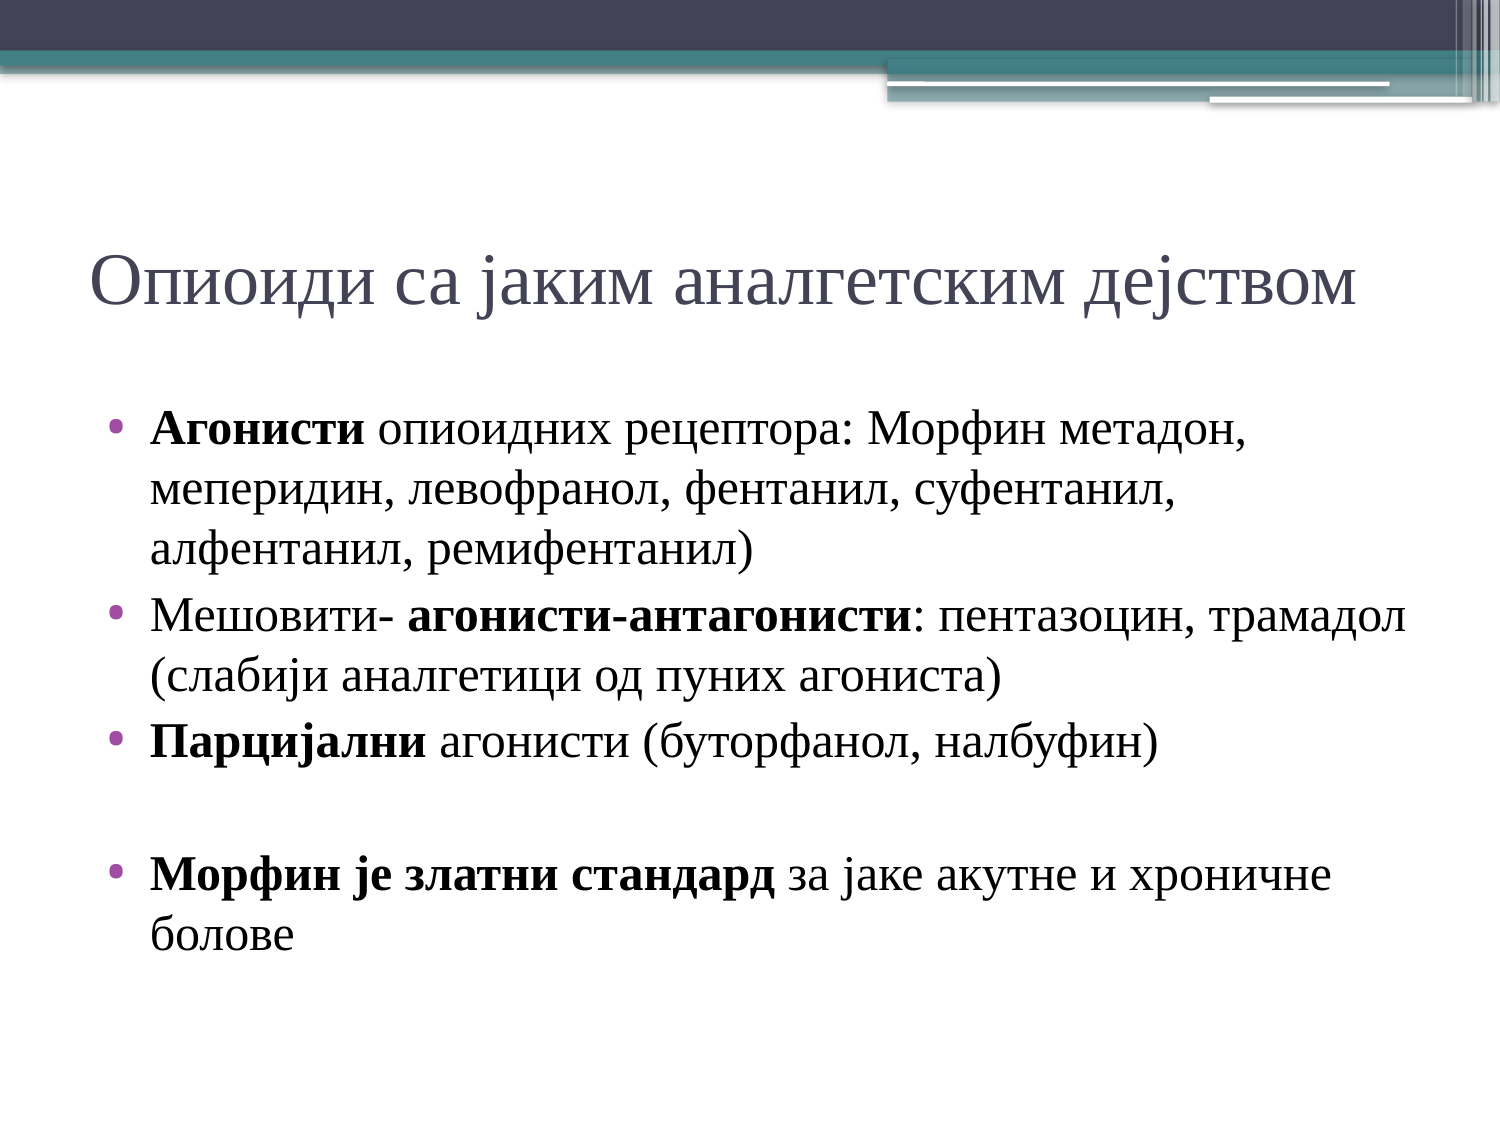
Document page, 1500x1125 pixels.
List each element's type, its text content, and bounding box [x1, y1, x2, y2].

list Агонисти опиоидних рецептора: Морфин метадон, меперидин, левофранол, фентанил, суфентанил, алфентанил, ремифентанил) Мешовити- агонисти-антагонисти: пентазоцин, трамадол (слабији аналгетици од пуних агониста) Парцијални агонисти (буторфанол, налбуфин) Морфин је златни стандард за јаке акутне и хроничне болове [75, 387, 1425, 1125]
title Опиоиди са јаким аналгетским дејством [75, 187, 1425, 363]
